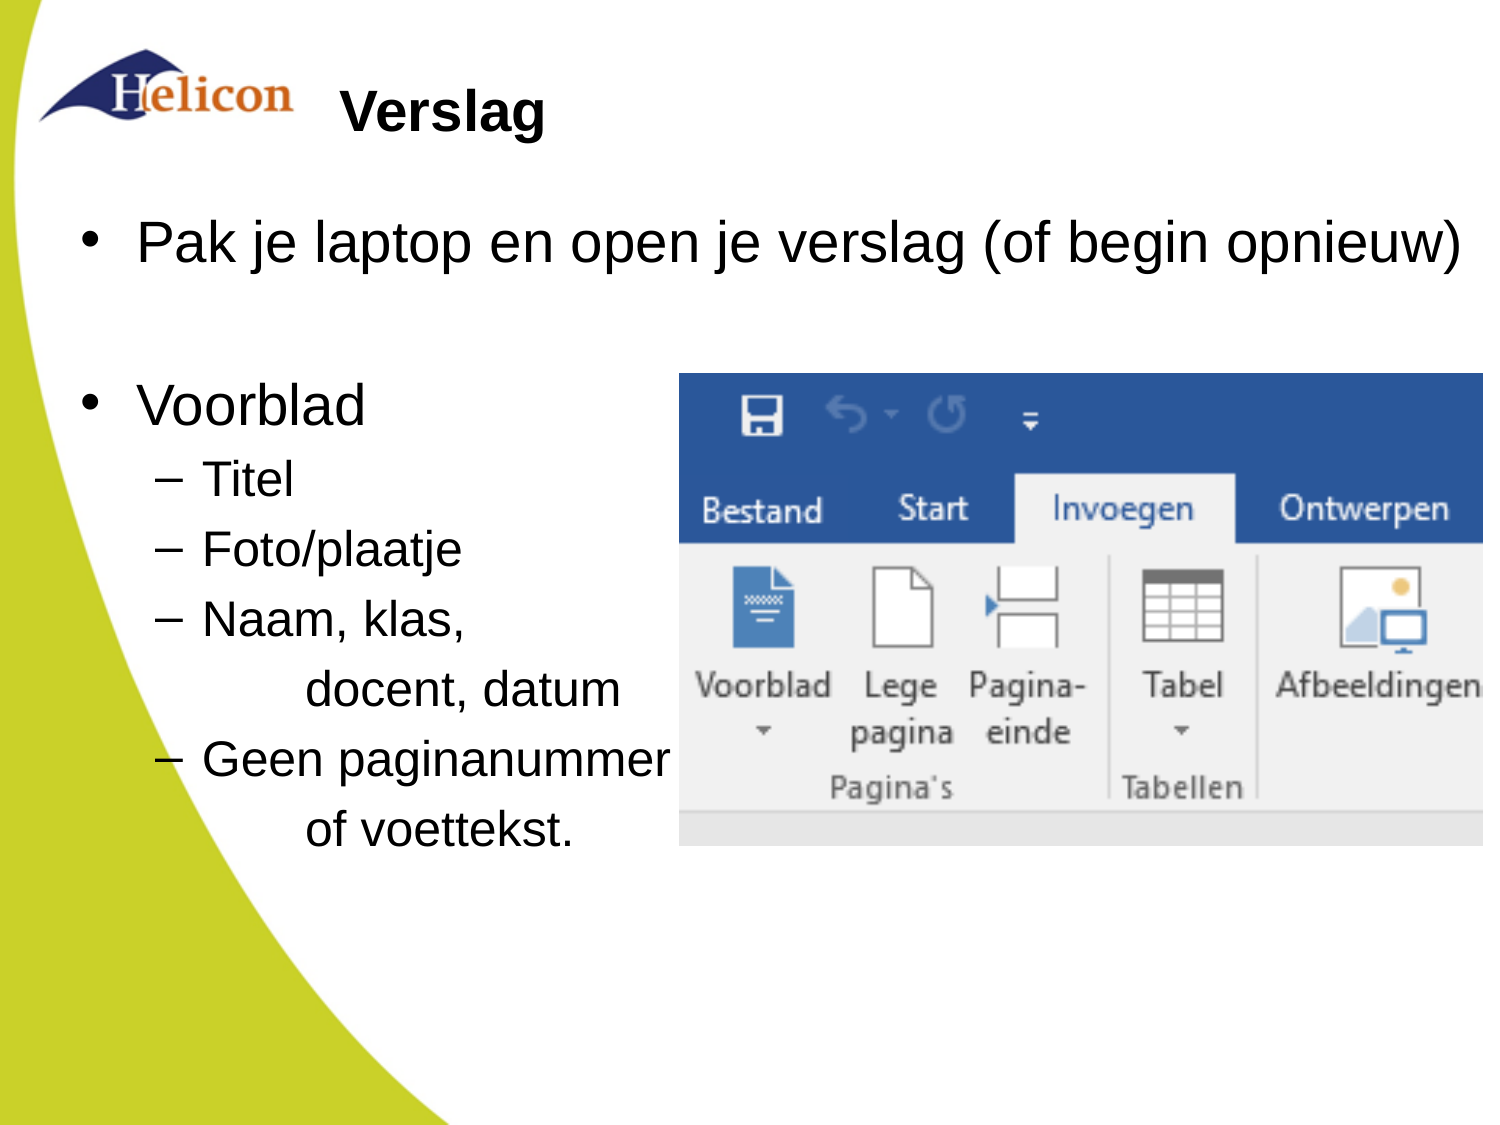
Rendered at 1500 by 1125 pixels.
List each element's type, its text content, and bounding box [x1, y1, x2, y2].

picture [678, 373, 1483, 847]
picture [0, 0, 1500, 1125]
title Verslag [324, 54, 1415, 161]
list Pak je laptop en open je verslag (of begin opnieuw) Voorblad Titel Foto/plaatje Naam, klas, docent, datum Geen paginanummer of voettekst. [64, 196, 1500, 1005]
